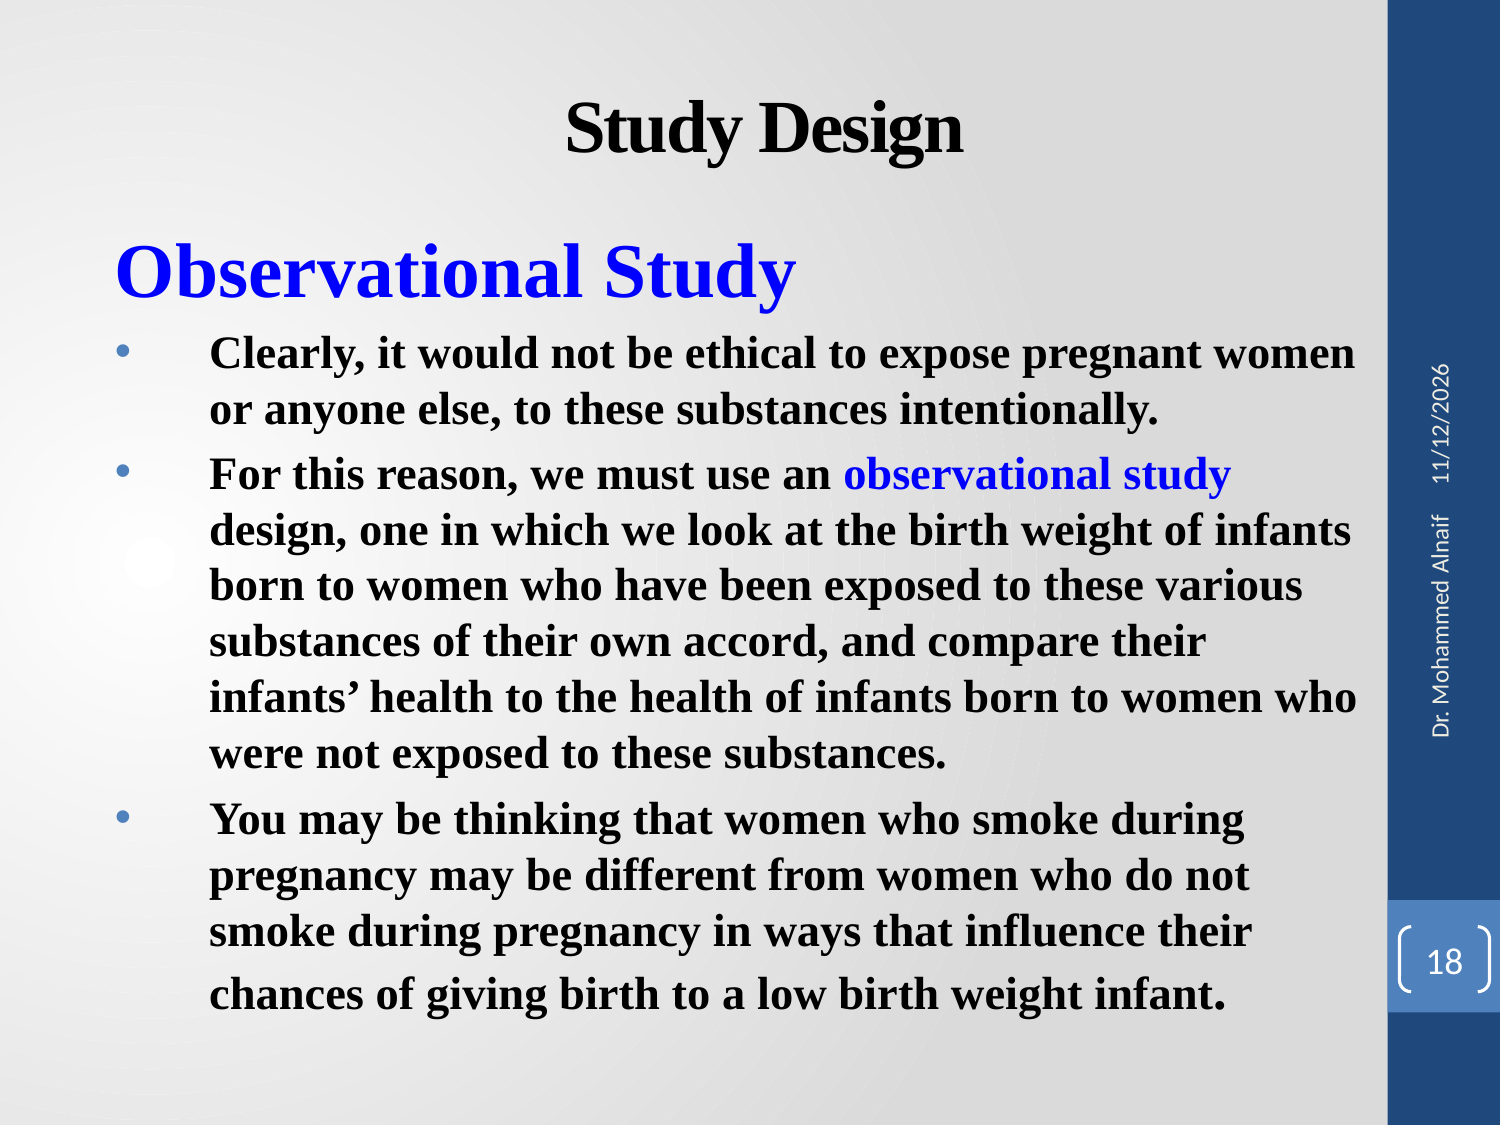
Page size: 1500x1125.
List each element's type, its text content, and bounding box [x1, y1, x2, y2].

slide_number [1408, 100, 1469, 500]
title Study Design [112, 66, 1388, 175]
subtitle Observational Study Clearly, it would not be ethical to expose pregnant women or anyone else, to these substances intentionally. For this reason, we must use an observational study design, one in which we look at the birth weight of infants born to women who have been exposed to these various substances of their own accord, and compare their infants’ health to the health of infants born to women who were not exposed to these substances. You may be thinking that women who smoke during pregnancy may be different from women who do not smoke during pregnancy in ways that influence their chances of giving birth to a low birth weight infant. [99, 212, 1375, 1038]
footer Dr. Mohammed Alnaif [1408, 500, 1469, 889]
slide_number 18 [1397, 925, 1492, 994]
